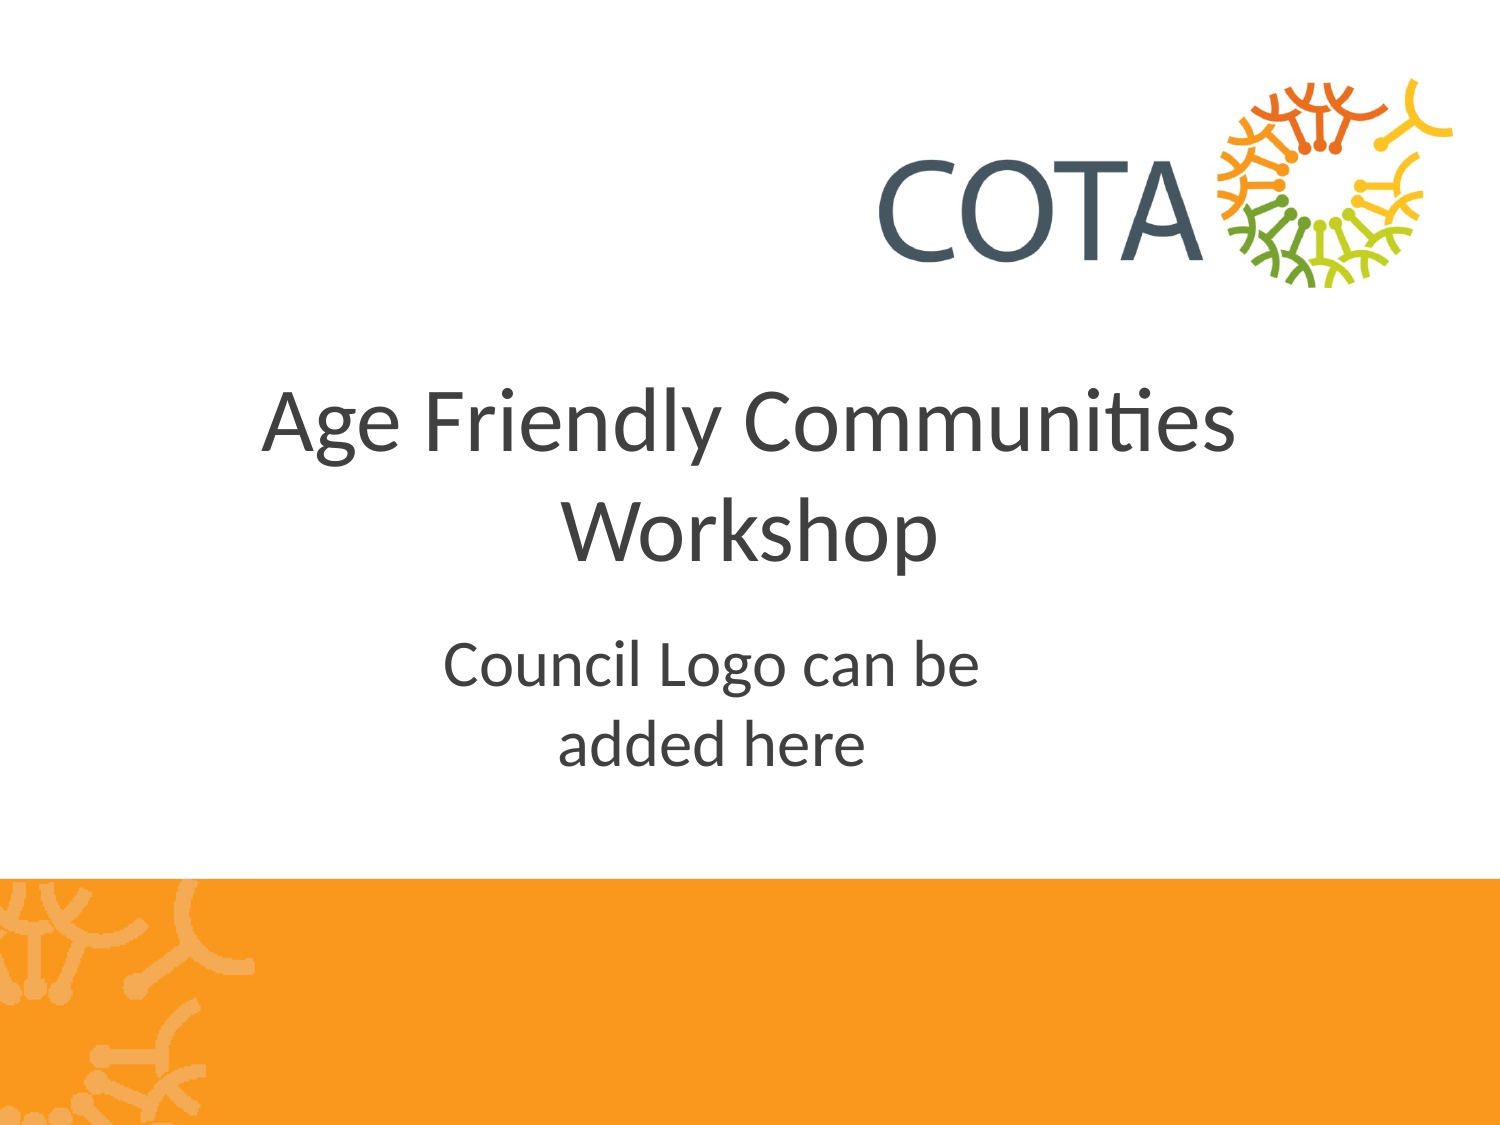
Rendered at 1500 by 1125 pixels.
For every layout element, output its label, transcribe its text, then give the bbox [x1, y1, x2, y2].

title Age Friendly Communities Workshop [112, 349, 1388, 591]
subtitle Council Logo can be added here [412, 612, 1013, 825]
picture [879, 78, 1453, 288]
picture [0, 876, 1500, 1125]
